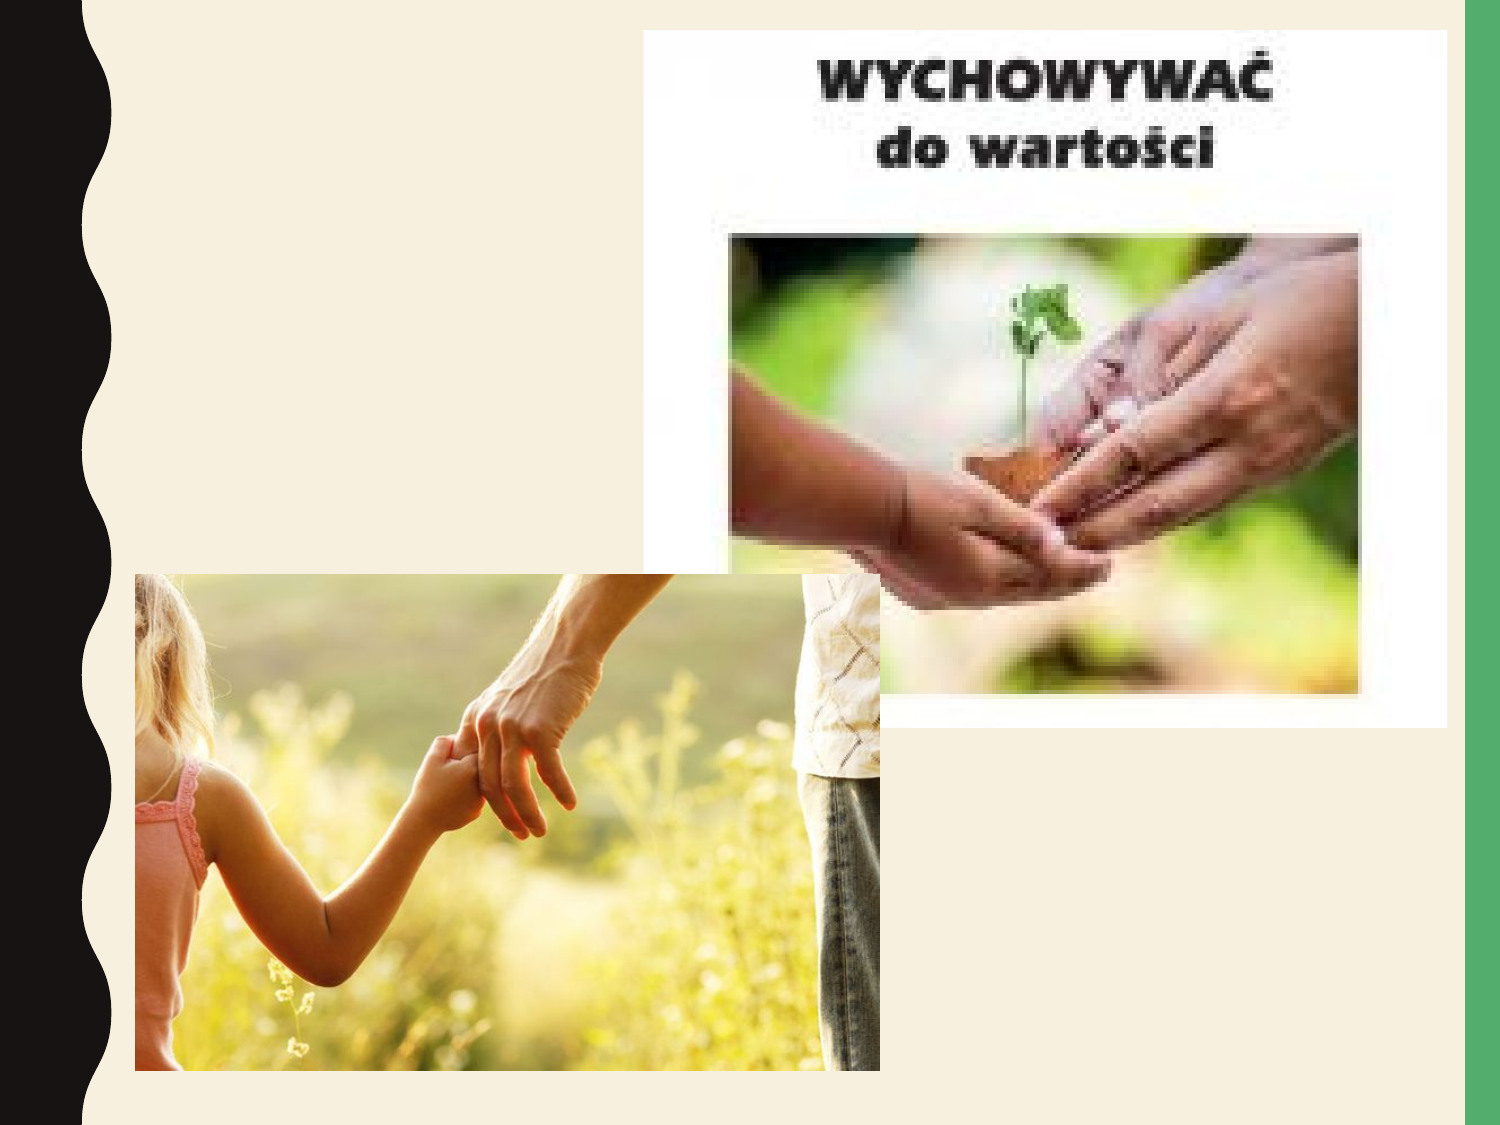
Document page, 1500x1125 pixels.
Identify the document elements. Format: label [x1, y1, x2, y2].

picture [135, 30, 1448, 1071]
